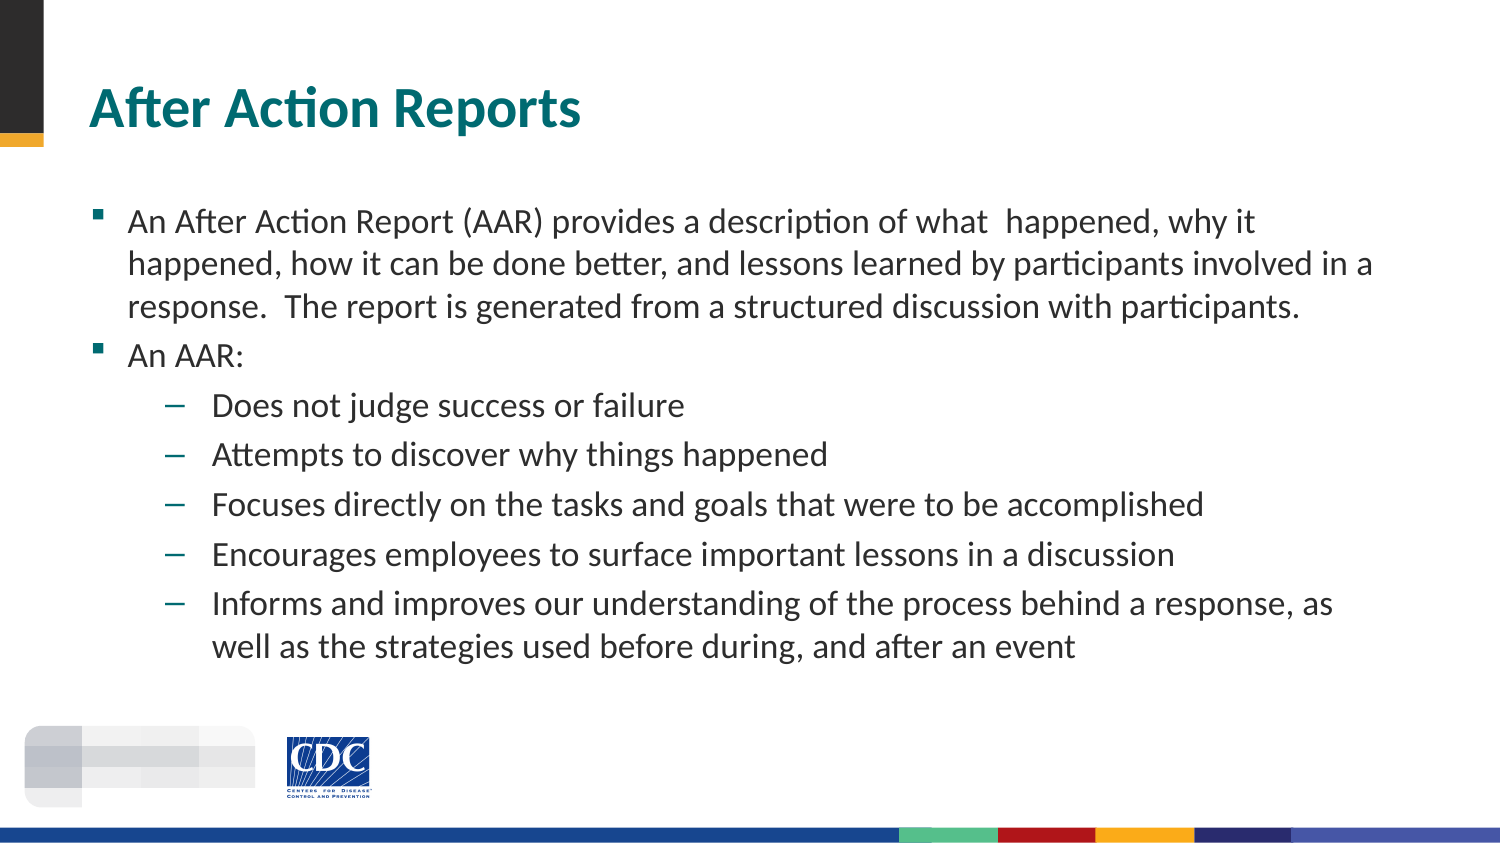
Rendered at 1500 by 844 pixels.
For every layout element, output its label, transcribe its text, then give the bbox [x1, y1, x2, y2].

list An After Action Report (AAR) provides a description of what happened, why it happened, how it can be done better, and lessons learned by participants involved in a response. The report is generated from a structured discussion with participants. An AAR: Does not judge success or failure Attempts to discover why things happened Focuses directly on the tasks and goals that were to be accomplished Encourages employees to surface important lessons in a discussion Informs and improves our understanding of the process behind a response, as well as the strategies used before during, and after an event [75, 190, 1414, 739]
picture [287, 739, 372, 798]
title After Action Reports [75, 33, 1425, 147]
